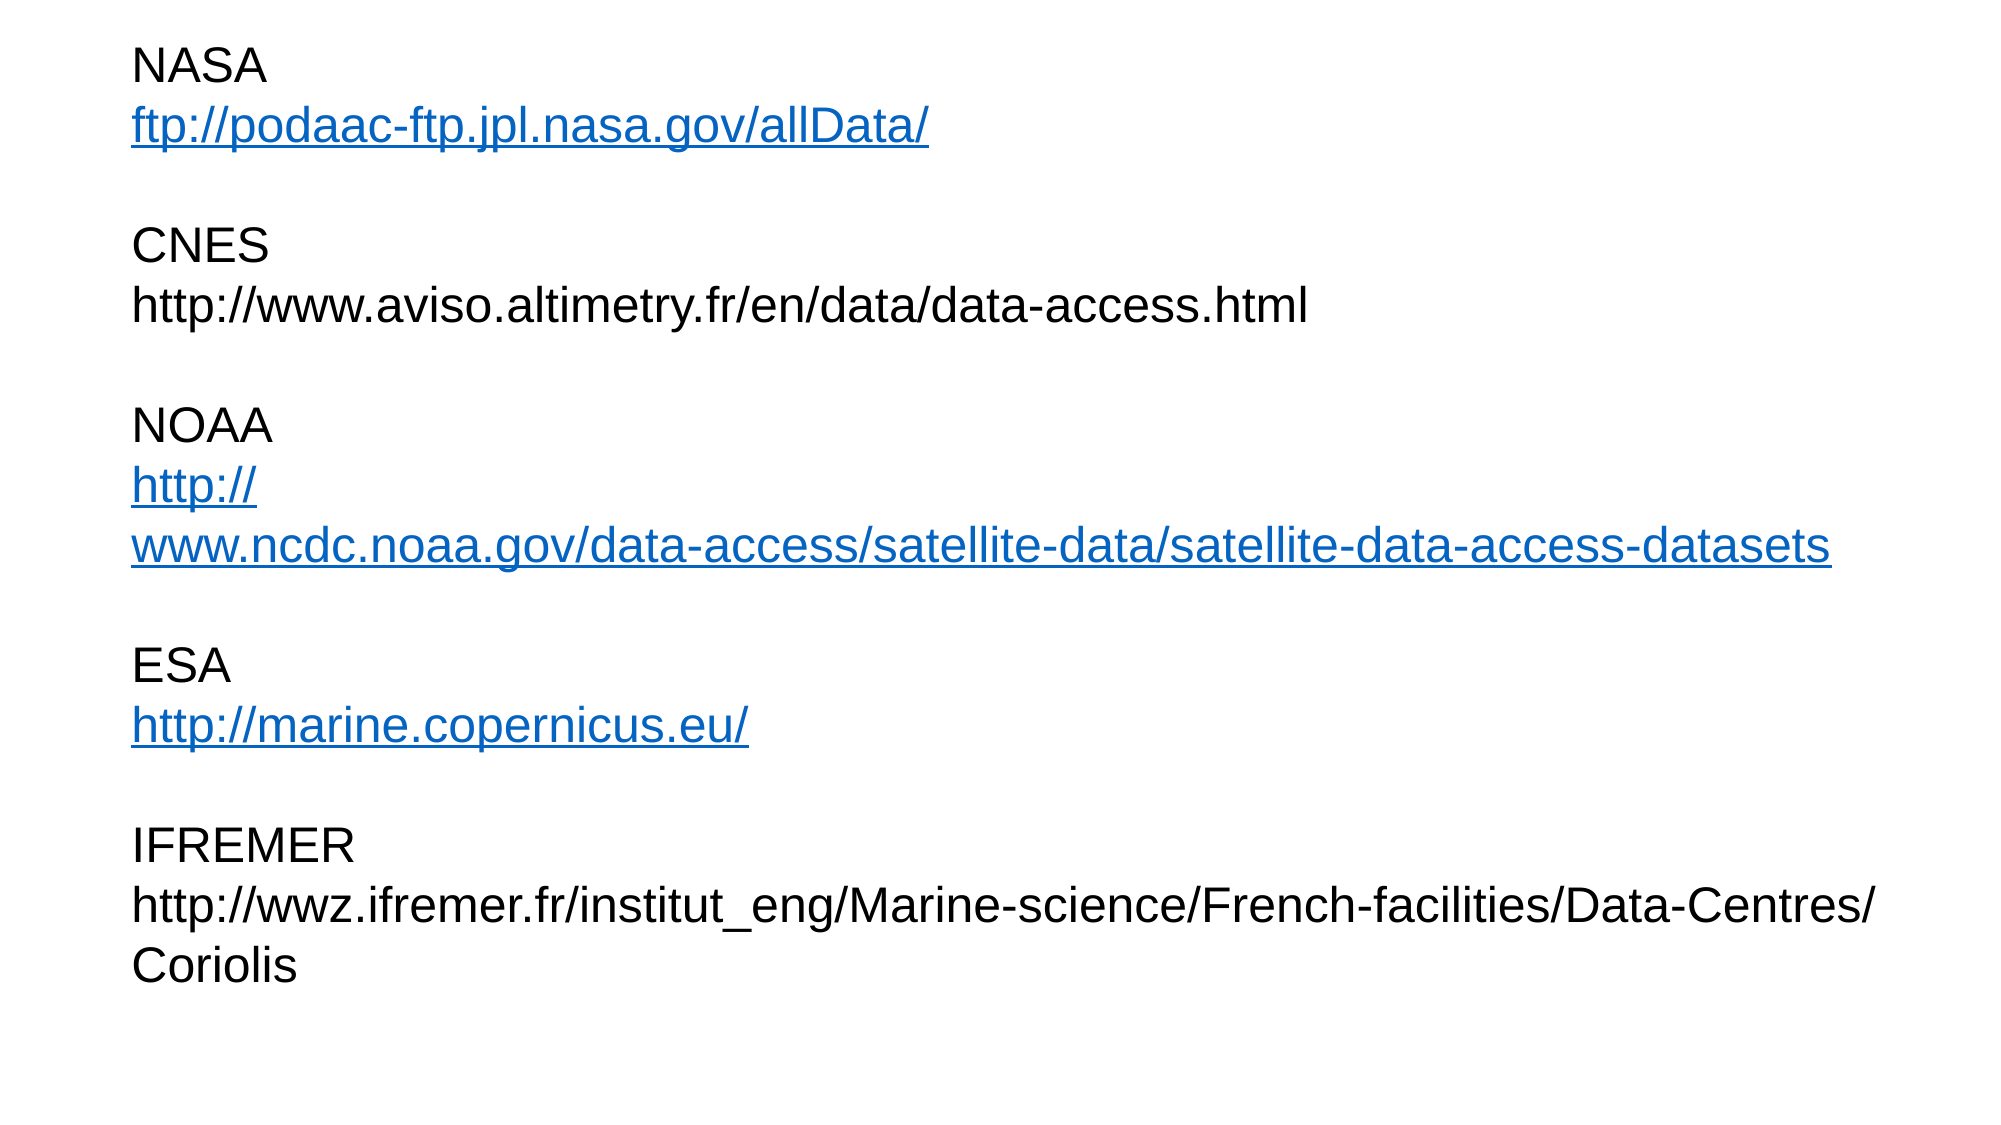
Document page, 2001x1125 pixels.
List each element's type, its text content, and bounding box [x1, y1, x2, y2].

text_box NASA ftp://podaac-ftp.jpl.nasa.gov/allData/ CNES http://www.aviso.altimetry.fr/en/data/data-access.html NOAA http://www.ncdc.noaa.gov/data-access/satellite-data/satellite-data-access-datasets ESA http://marine.copernicus.eu/ IFREMER http://wwz.ifremer.fr/institut_eng/Marine-science/French-facilities/Data-Centres/Coriolis [116, 24, 1969, 1000]
